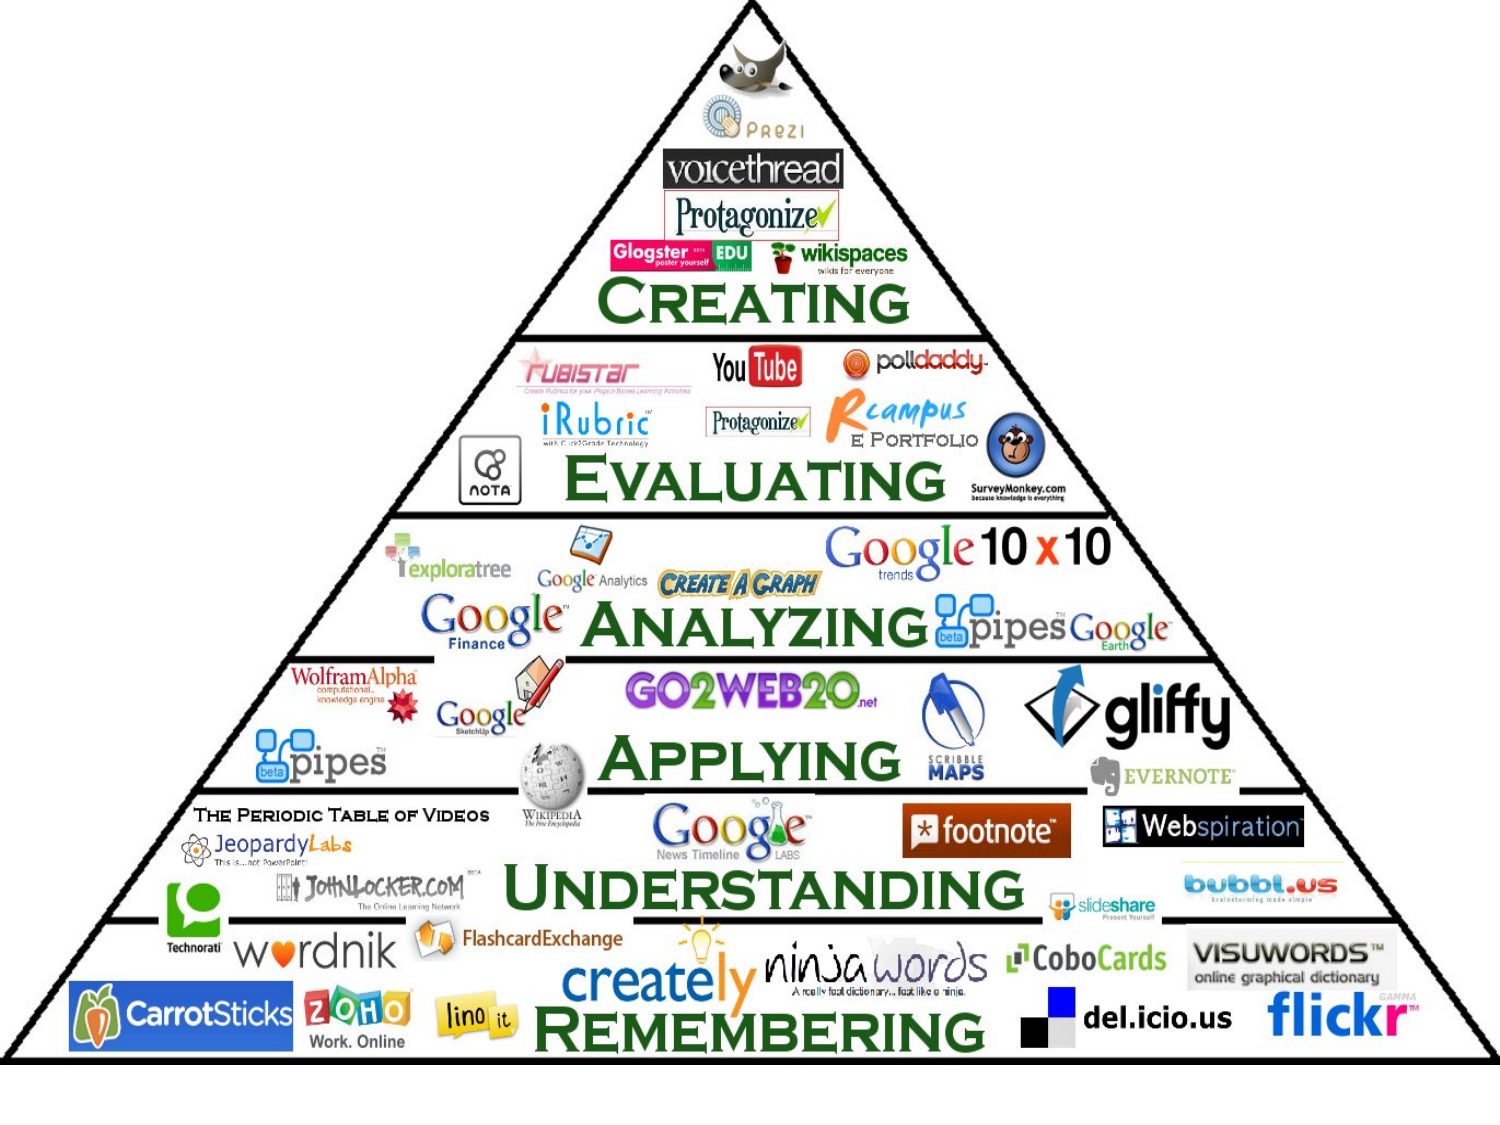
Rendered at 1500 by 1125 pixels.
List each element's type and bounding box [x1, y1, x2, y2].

list [0, 0, 1500, 1066]
